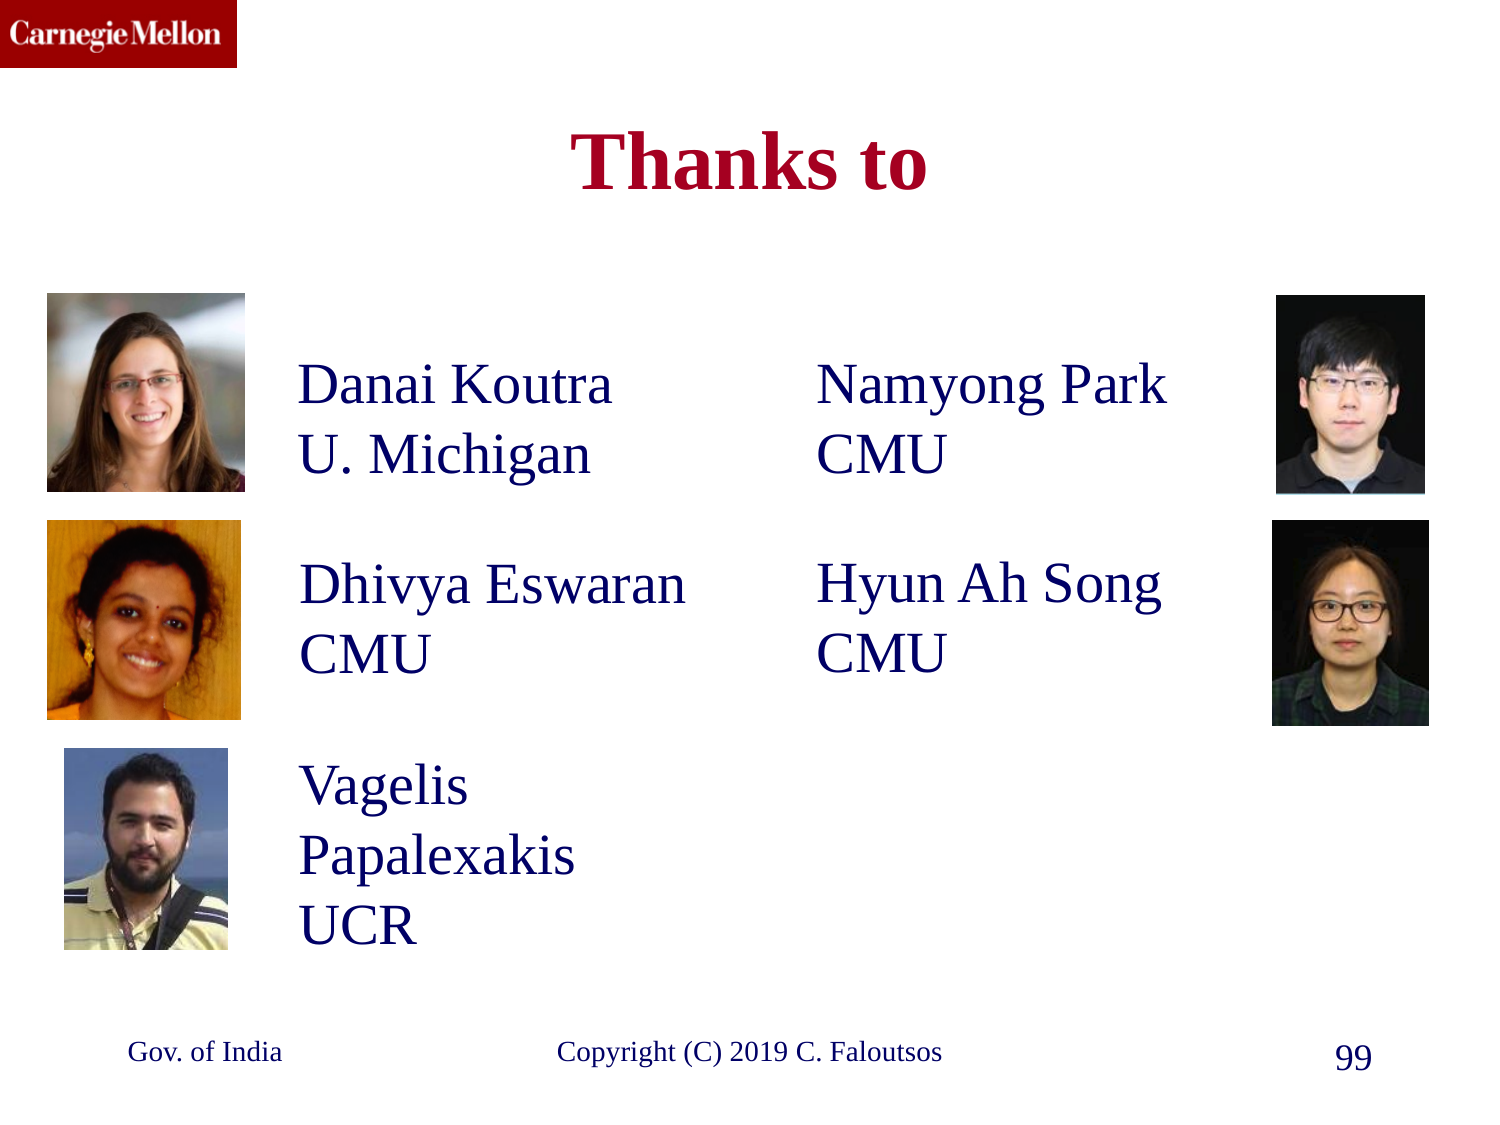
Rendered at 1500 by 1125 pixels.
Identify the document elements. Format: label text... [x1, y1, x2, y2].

footer Copyright (C) 2019 C. Faloutsos [512, 1024, 988, 1101]
text_box Namyong Park CMU [801, 337, 1239, 493]
picture [1276, 295, 1425, 495]
title Thanks to [112, 99, 1388, 213]
text_box Danai Koutra U. Michigan [282, 337, 666, 493]
picture [47, 293, 245, 492]
slide_number Gov. of India [112, 1024, 426, 1101]
slide_number 99 [1074, 1024, 1388, 1101]
text_box Hyun Ah Song CMU [801, 537, 1239, 692]
picture [64, 748, 228, 950]
text_box Vagelis Papalexakis UCR [283, 738, 667, 964]
picture [1272, 520, 1429, 727]
picture [47, 520, 242, 720]
text_box Dhivya Eswaran CMU [285, 538, 783, 693]
picture [0, 0, 237, 68]
